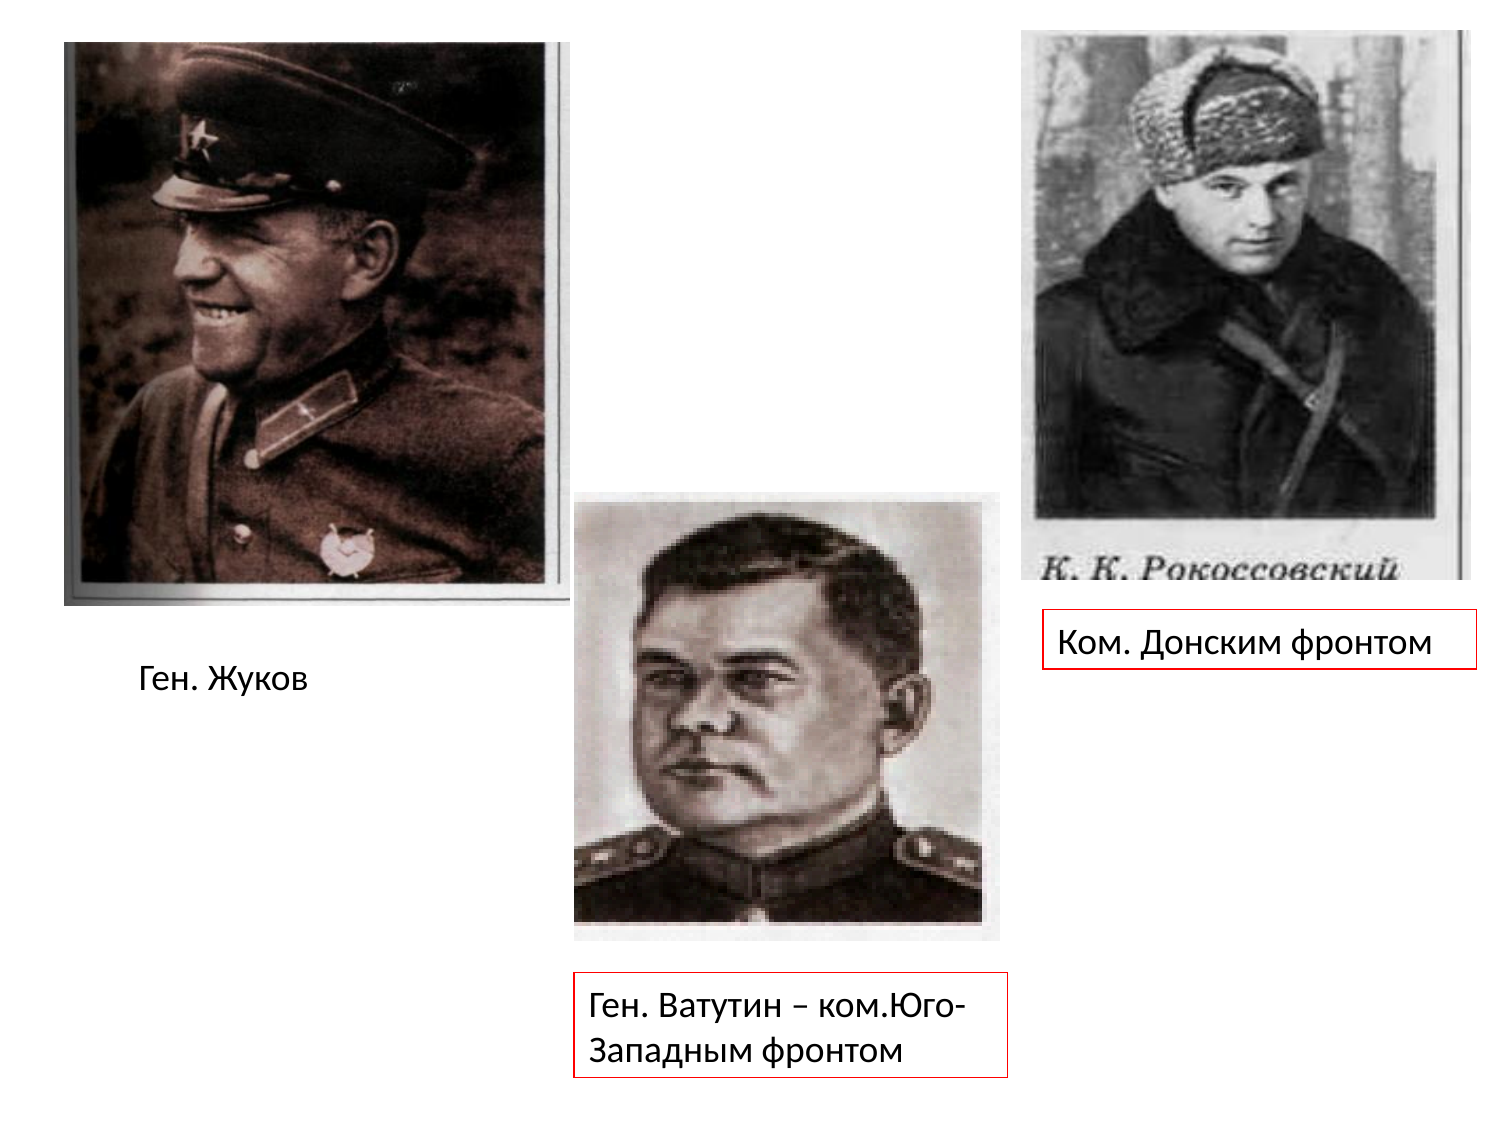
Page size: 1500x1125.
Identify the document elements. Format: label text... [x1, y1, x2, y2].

text_box Ком. Донским фронтом [1042, 609, 1477, 670]
picture [1021, 30, 1471, 580]
text_box Ген. Жуков [123, 645, 490, 705]
picture [64, 42, 570, 606]
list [573, 491, 1000, 942]
text_box Ген. Ватутин – ком.Юго-Западным фронтом [574, 972, 1008, 1078]
